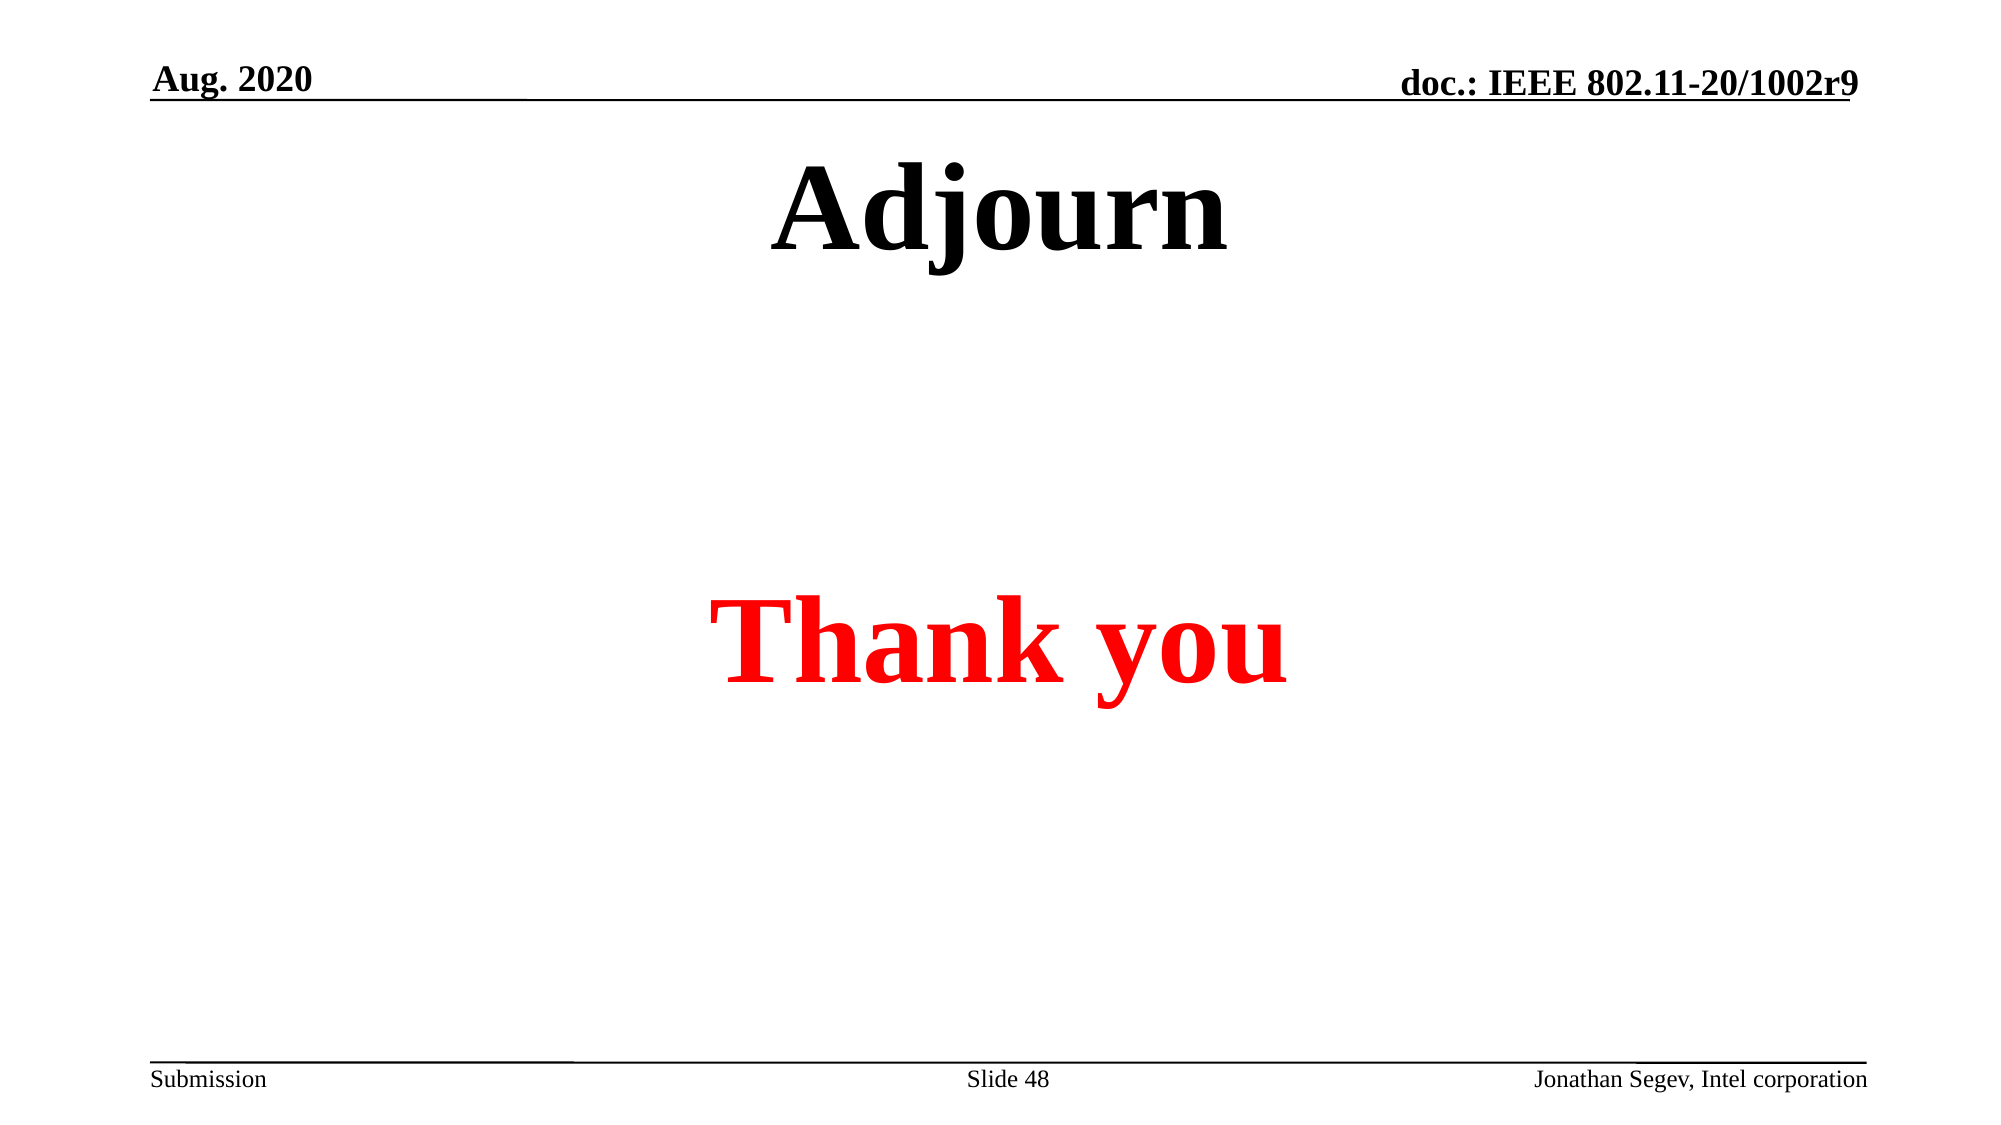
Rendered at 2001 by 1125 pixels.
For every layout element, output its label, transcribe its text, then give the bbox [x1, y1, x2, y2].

slide_number Slide 48 [950, 1061, 1067, 1123]
list Thank you [149, 324, 1850, 1000]
footer Jonathan Segev, Intel corporation [1171, 1061, 1869, 1093]
title Adjourn [149, 112, 1850, 288]
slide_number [152, 54, 563, 100]
